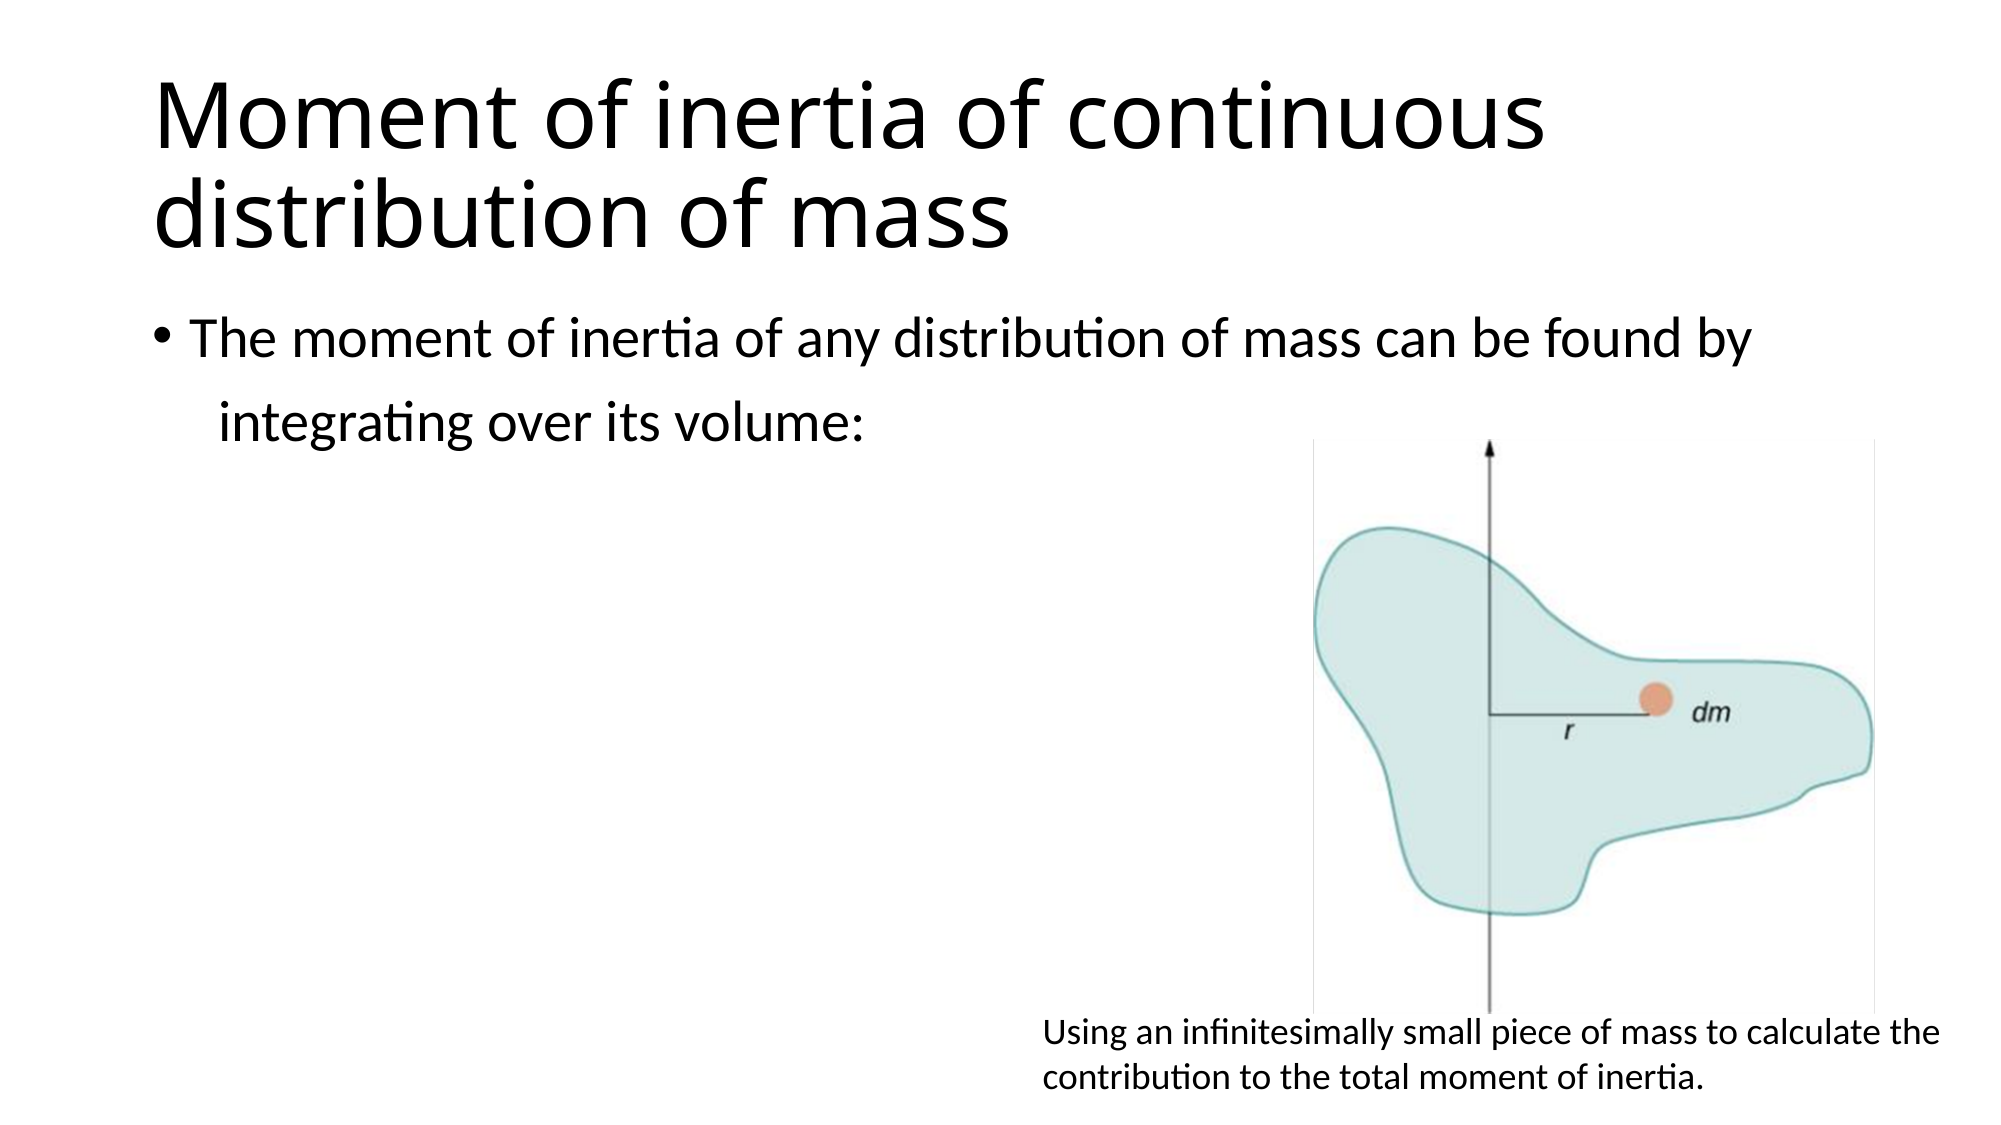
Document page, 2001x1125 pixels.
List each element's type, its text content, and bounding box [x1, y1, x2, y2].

title Moment of inertia of continuous distribution of mass [137, 59, 1863, 278]
text_box Using an infinitesimally small piece of mass to calculate the contribution to the total moment of inertia. [1027, 1014, 2000, 1105]
picture [932, 439, 2000, 1014]
